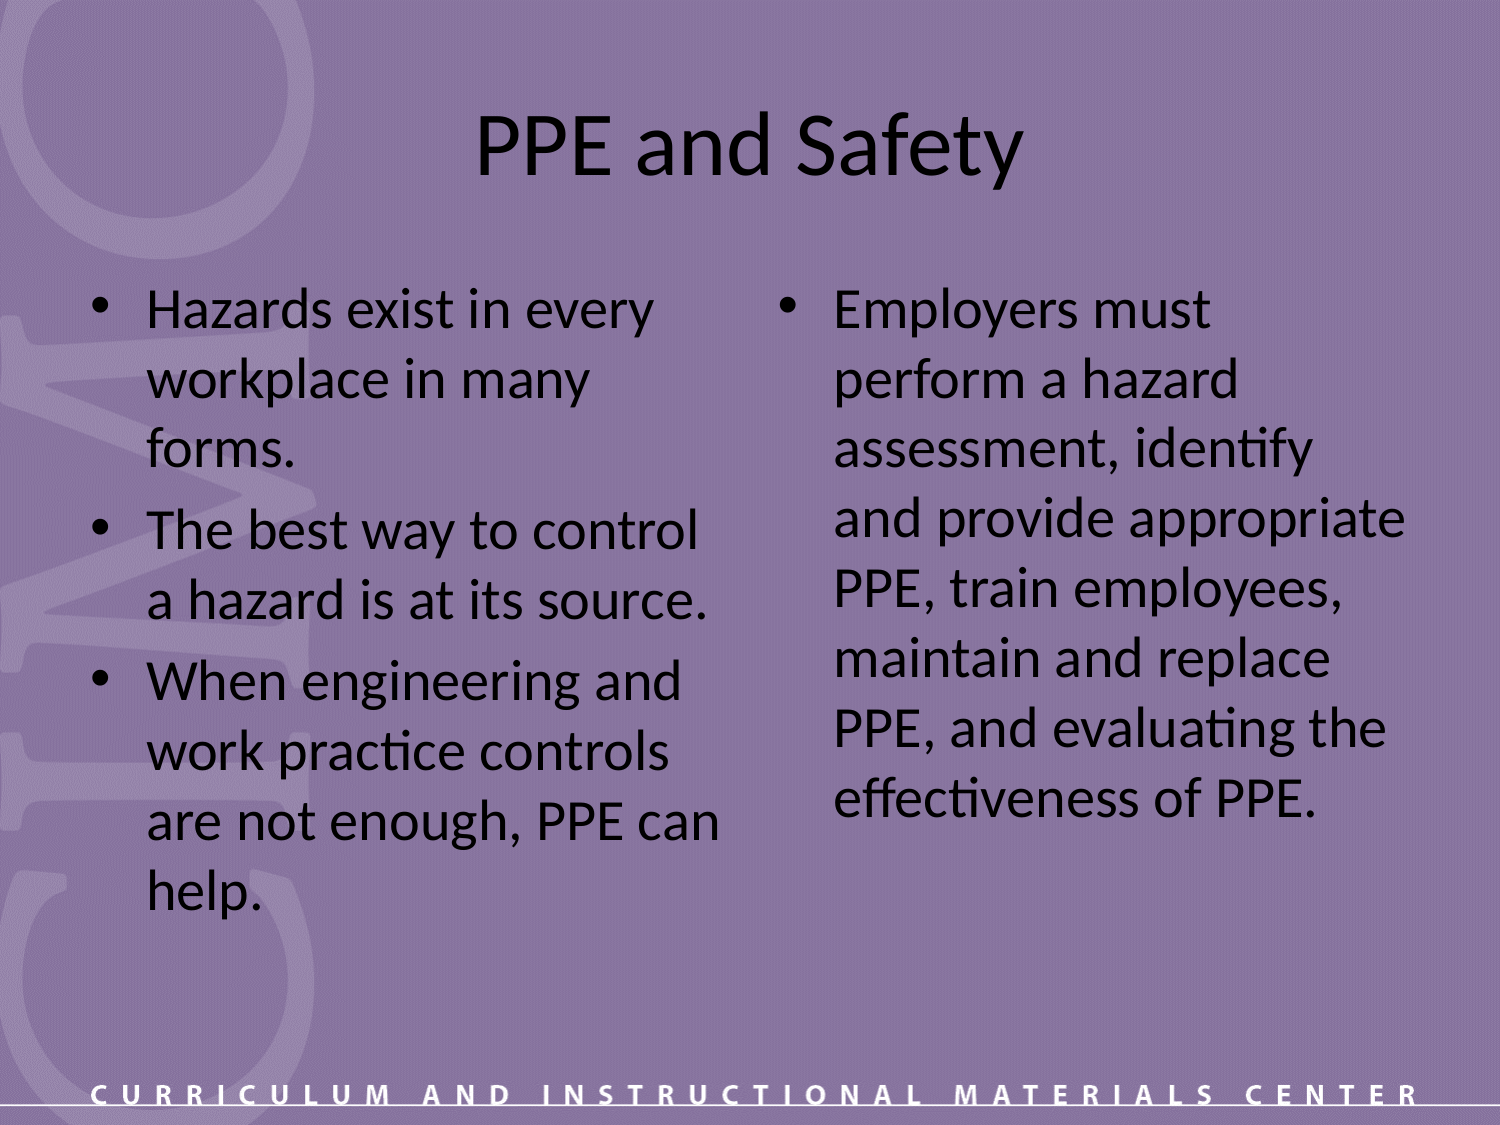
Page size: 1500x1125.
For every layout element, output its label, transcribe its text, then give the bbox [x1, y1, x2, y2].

title PPE and Safety [75, 45, 1425, 233]
list Employers must perform a hazard assessment, identify and provide appropriate PPE, train employees, maintain and replace PPE, and evaluating the effectiveness of PPE. [762, 262, 1425, 1005]
list Hazards exist in every workplace in many forms. The best way to control a hazard is at its source. When engineering and work practice controls are not enough, PPE can help. [75, 262, 738, 1005]
